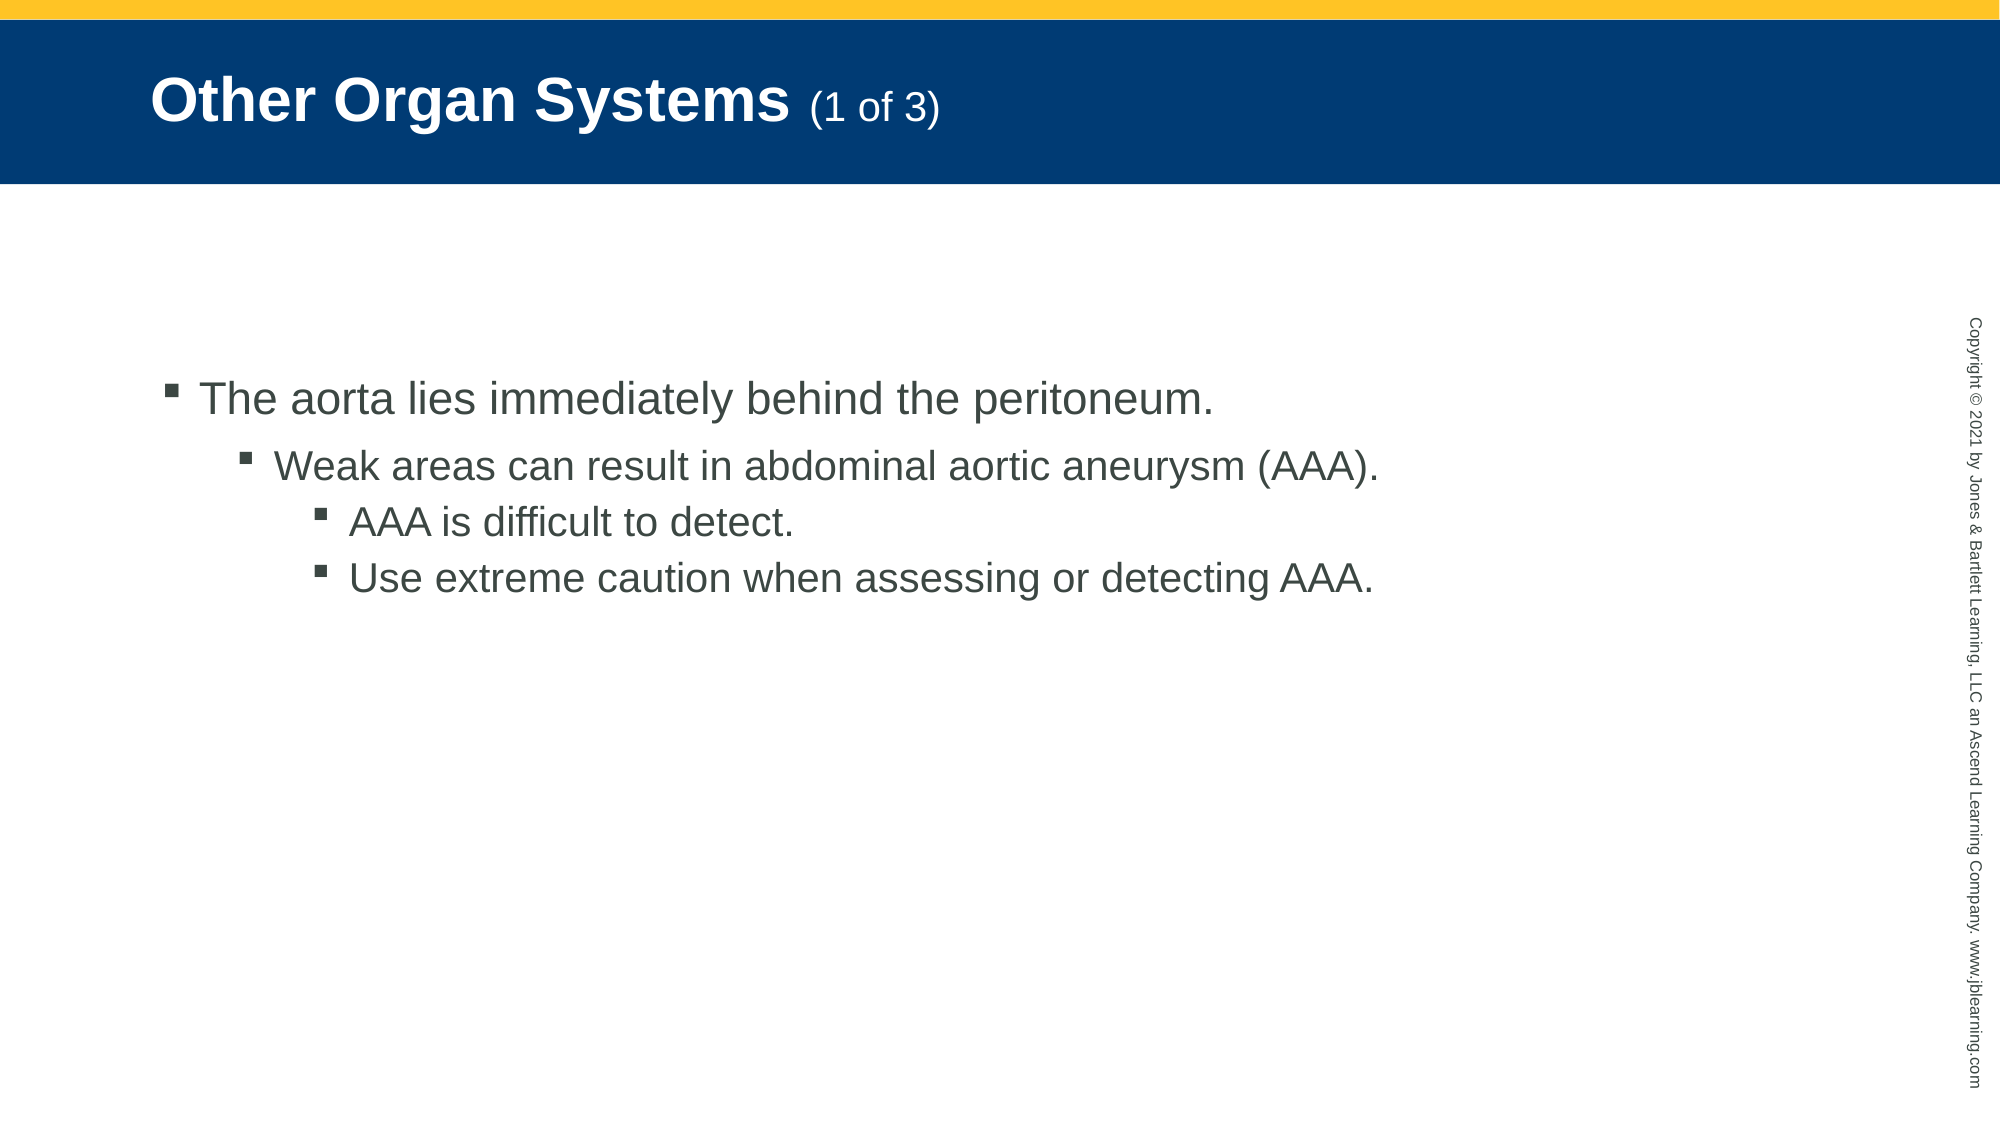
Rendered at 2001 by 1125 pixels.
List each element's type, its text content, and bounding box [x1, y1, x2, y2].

list The aorta lies immediately behind the peritoneum. Weak areas can result in abdominal aortic aneurysm (AAA). AAA is difficult to detect. Use extreme caution when assessing or detecting AAA. [146, 361, 1859, 1016]
title Other Organ Systems (1 of 3) [0, 19, 2000, 185]
